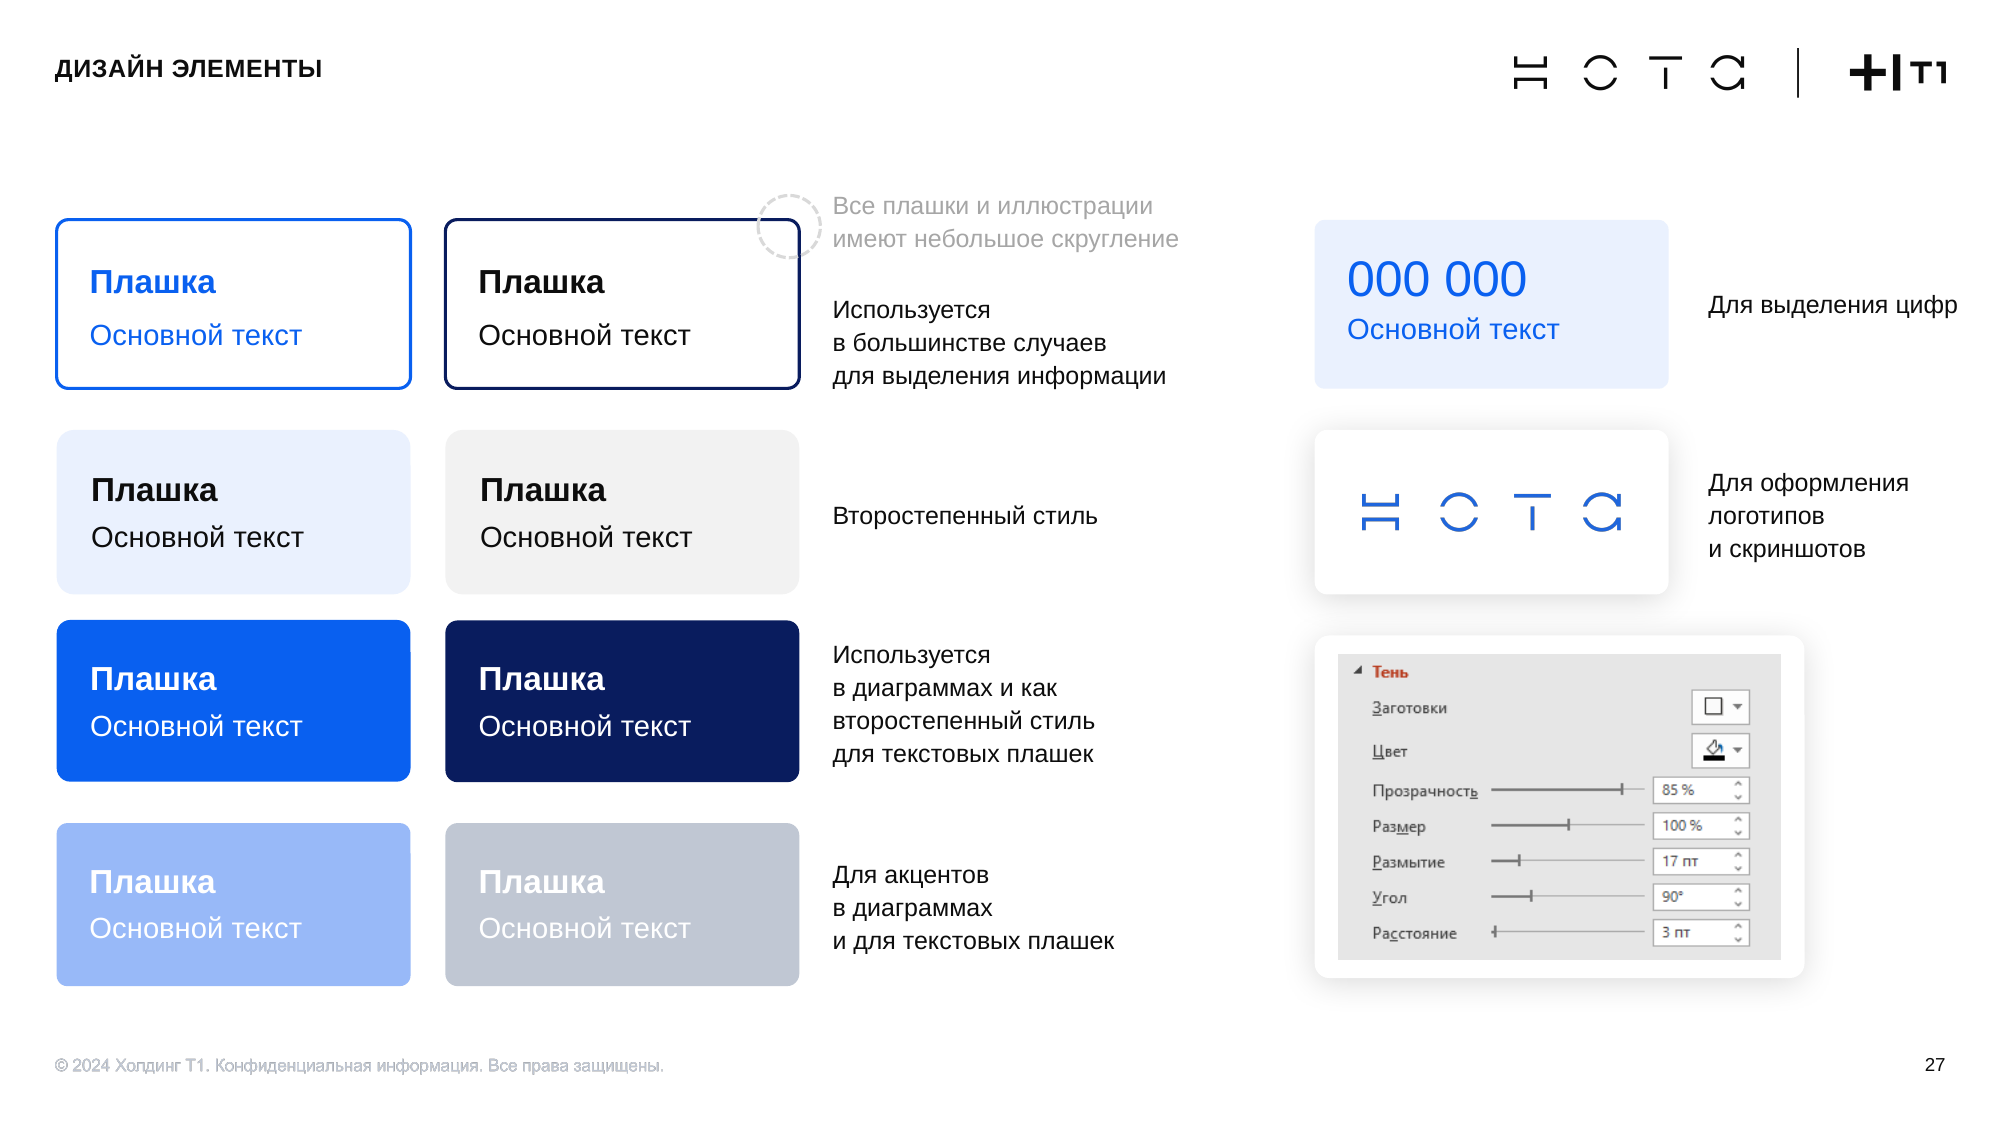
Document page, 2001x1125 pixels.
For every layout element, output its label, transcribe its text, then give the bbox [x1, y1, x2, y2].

text_box [1312, 427, 1671, 597]
text_box Для оформления логотипов и скриншотов [1708, 463, 2000, 563]
text_box Для акцентов в диаграммах и для текстовых плашек [832, 855, 1143, 955]
text_box Плашка Основной текст [54, 617, 413, 784]
text_box Все плашки и иллюстрации имеют небольшое скругление [832, 186, 1218, 253]
text_box Второстепенный стиль [832, 496, 1218, 530]
text_box Плашка Основной текст [443, 427, 802, 597]
picture [1514, 48, 1946, 98]
picture [1362, 491, 1622, 533]
text_box [1312, 633, 1807, 981]
text_box Плашка Основной текст [443, 618, 802, 785]
text_box [755, 193, 823, 260]
text_box Плашка Основной текст [54, 217, 413, 391]
text_box Плашка Основной текст [443, 820, 802, 989]
title дизайн элементы [55, 52, 972, 81]
text_box Плашка Основной текст [54, 821, 413, 989]
text_box Используется в большинстве случаев для выделения информации [832, 291, 1193, 390]
picture [1338, 654, 1781, 960]
text_box Плашка Основной текст [443, 217, 802, 391]
picture [55, 1058, 663, 1075]
text_box 000 000 Основной текст [1312, 217, 1671, 391]
text_box Для выделения цифр [1708, 285, 1965, 319]
text_box Используется в диаграммах и как второстепенный стиль для текстовых плашек [832, 635, 1154, 768]
slide_number 27 [1889, 1052, 1946, 1076]
text_box Плашка Основной текст [54, 427, 413, 597]
